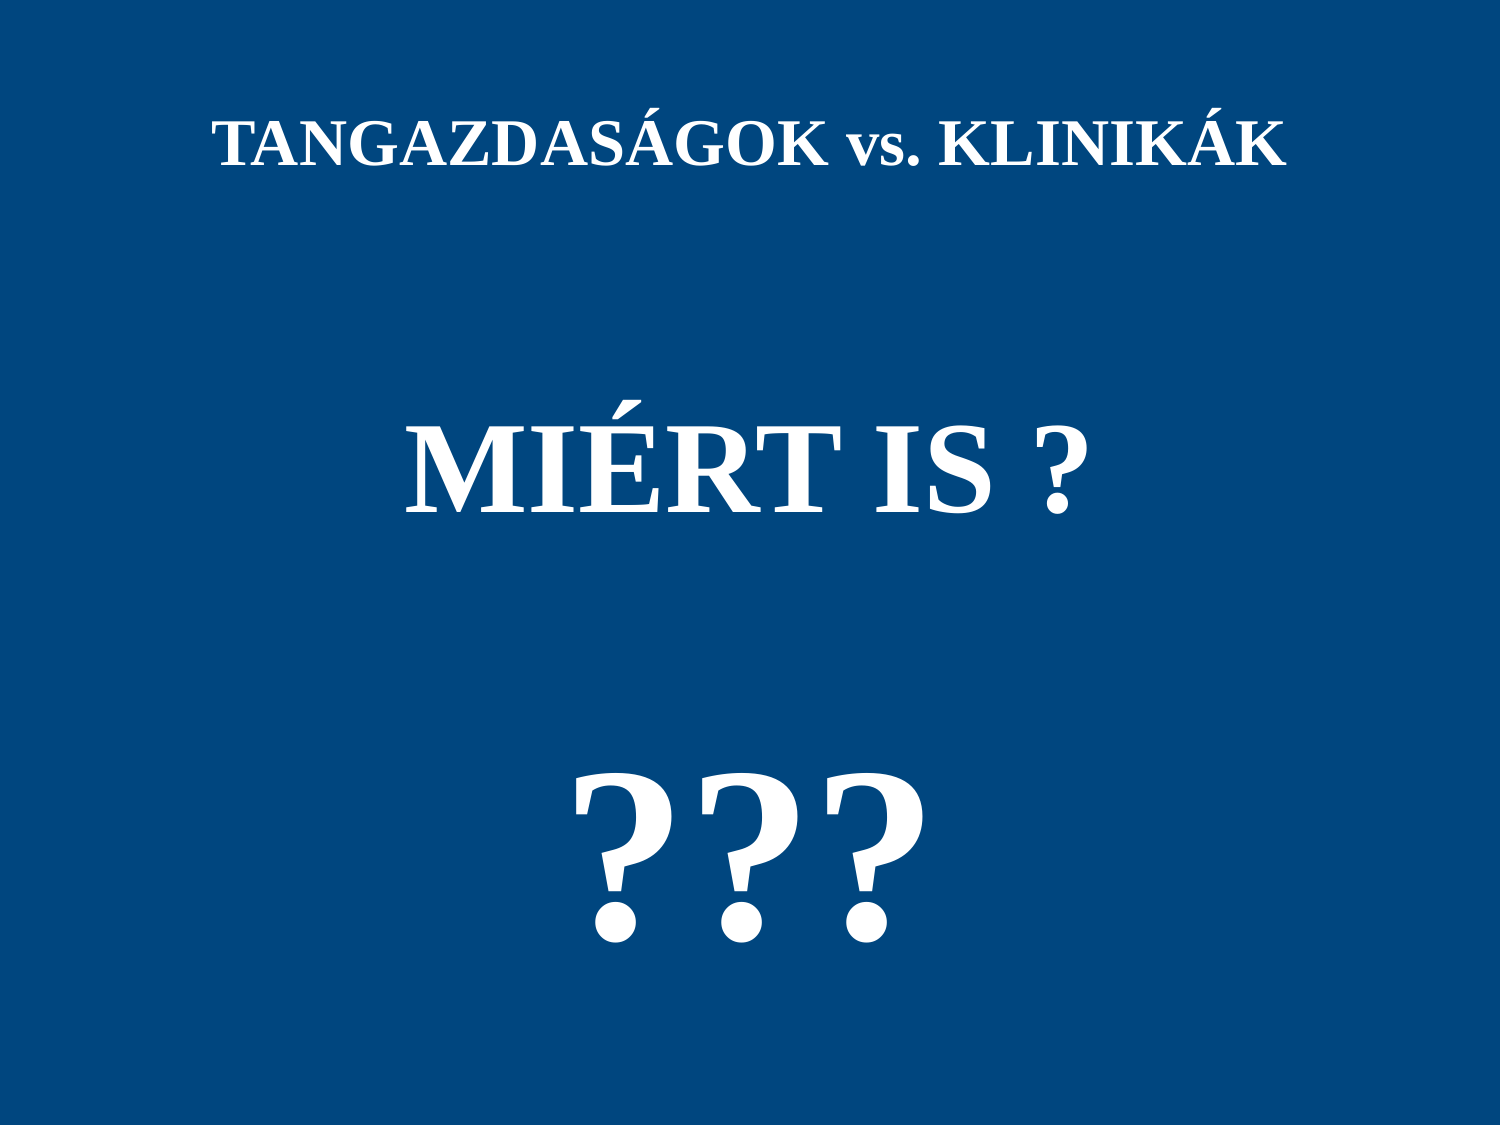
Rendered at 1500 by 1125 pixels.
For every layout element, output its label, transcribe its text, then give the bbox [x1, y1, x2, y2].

list MIÉRT IS ? ??? [75, 262, 1425, 1005]
title TANGAZDASÁGOK vs. KLINIKÁK [75, 45, 1425, 233]
